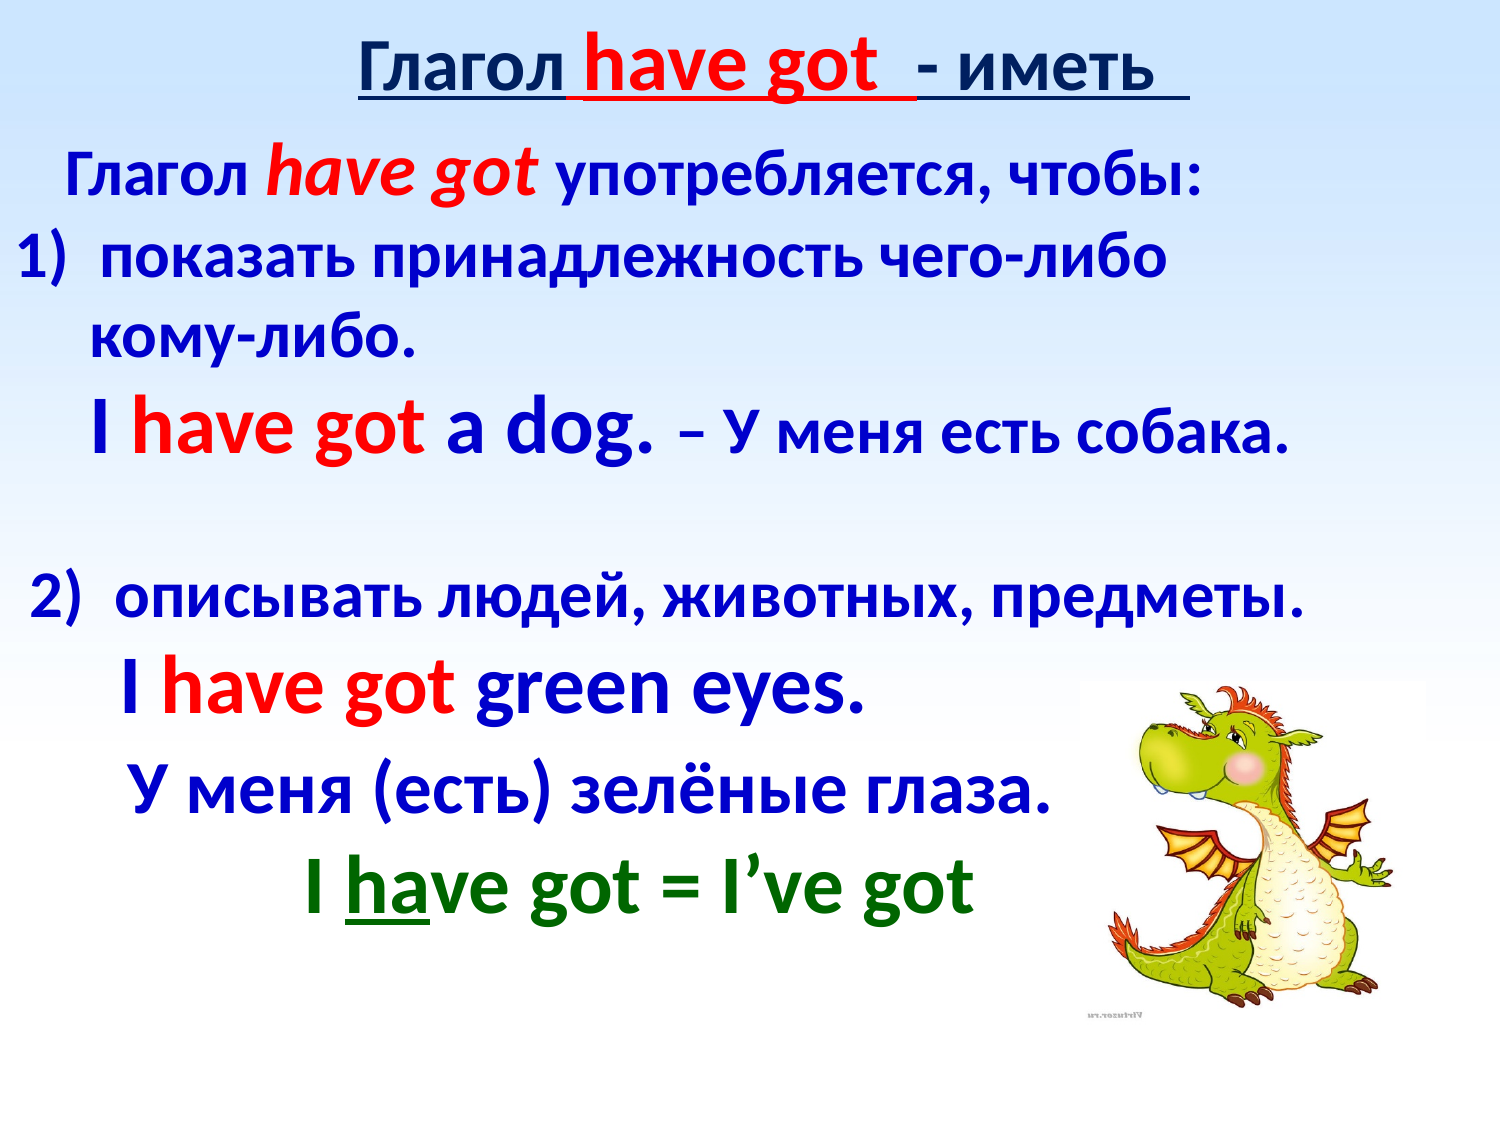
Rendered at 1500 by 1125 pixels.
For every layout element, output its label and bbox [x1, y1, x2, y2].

list [0, 0, 1500, 1125]
picture [1080, 681, 1426, 1025]
